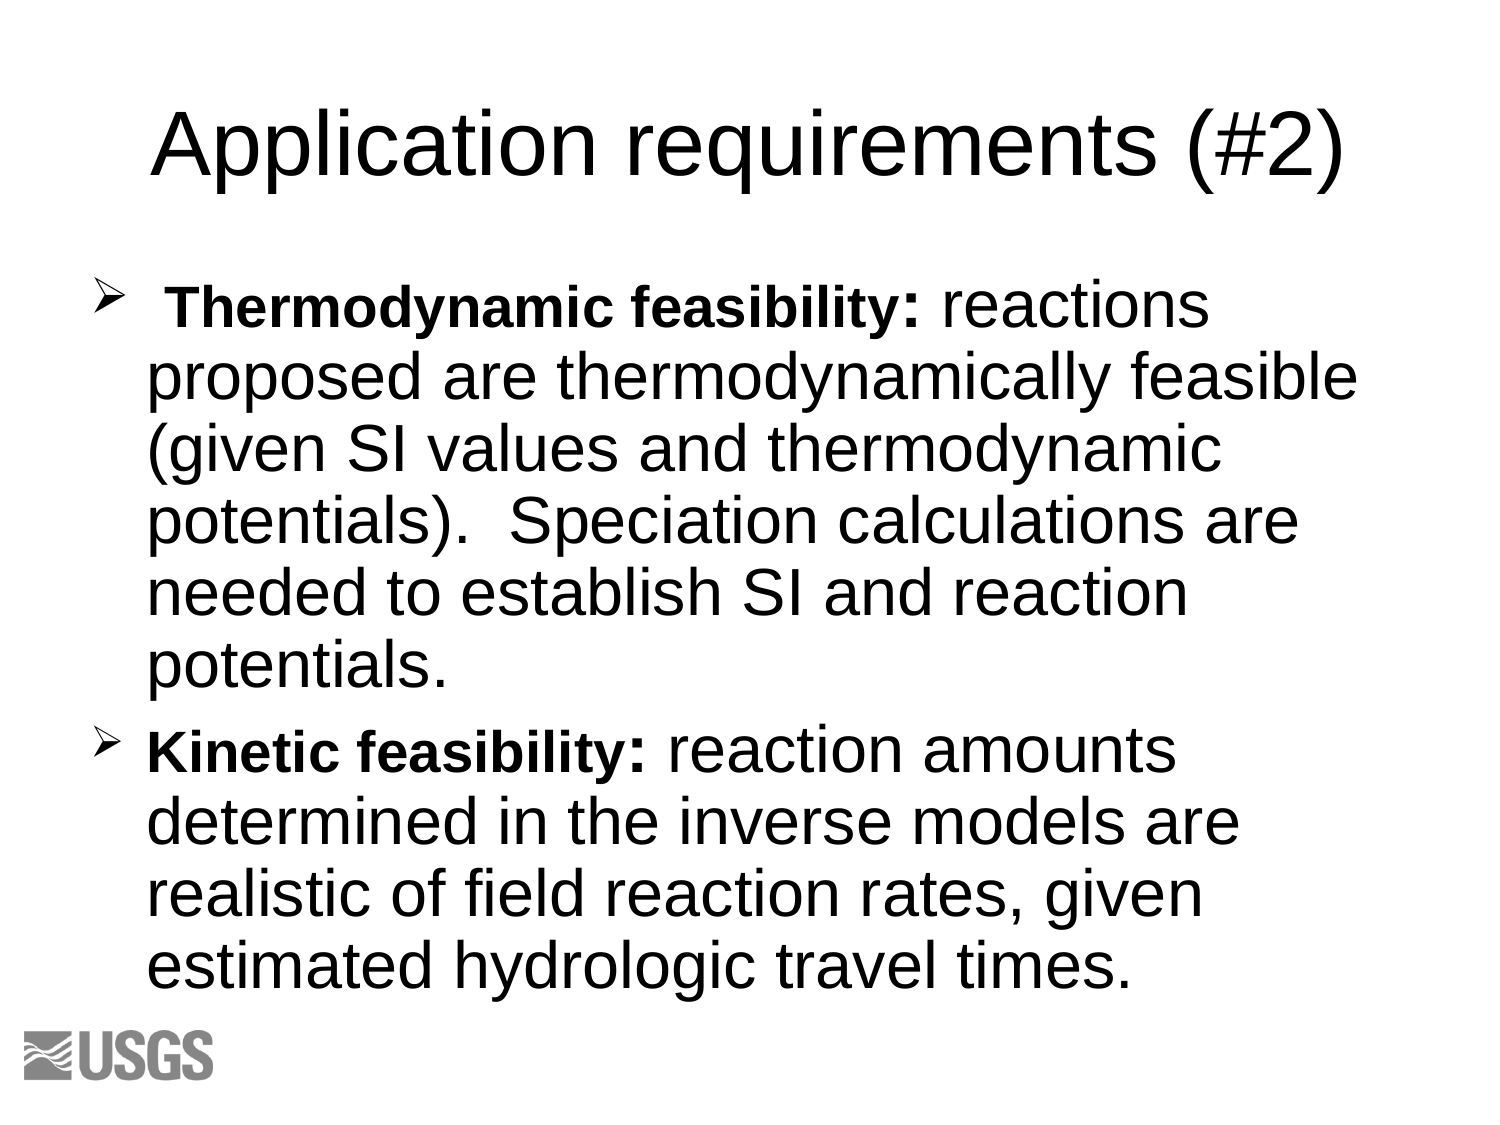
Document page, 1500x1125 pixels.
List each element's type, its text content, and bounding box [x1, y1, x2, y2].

list Thermodynamic feasibility: reactions proposed are thermodynamically feasible (given SI values and thermodynamic potentials). Speciation calculations are needed to establish SI and reaction potentials. Kinetic feasibility: reaction amounts determined in the inverse models are realistic of field reaction rates, given estimated hydrologic travel times. [74, 262, 1500, 1088]
title Application requirements (#2) [74, 44, 1426, 233]
